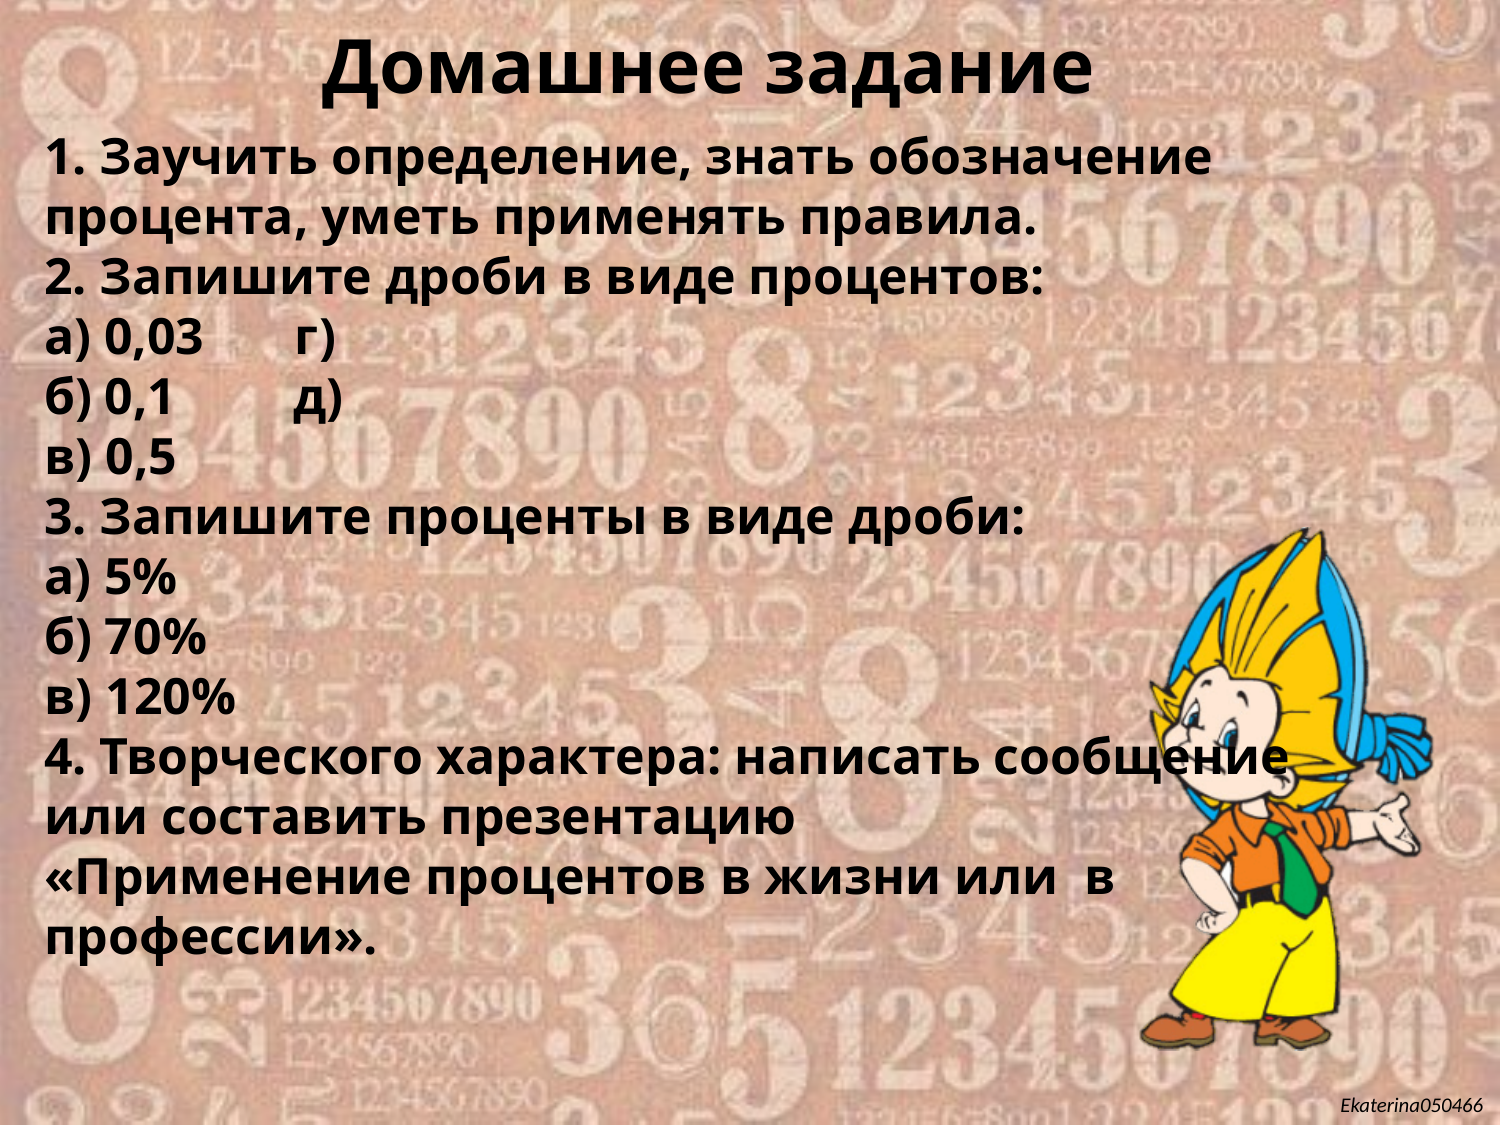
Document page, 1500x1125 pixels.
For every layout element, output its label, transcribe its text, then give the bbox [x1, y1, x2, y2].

picture [1139, 527, 1436, 1051]
text_box Домашнее задание [123, 11, 1294, 117]
